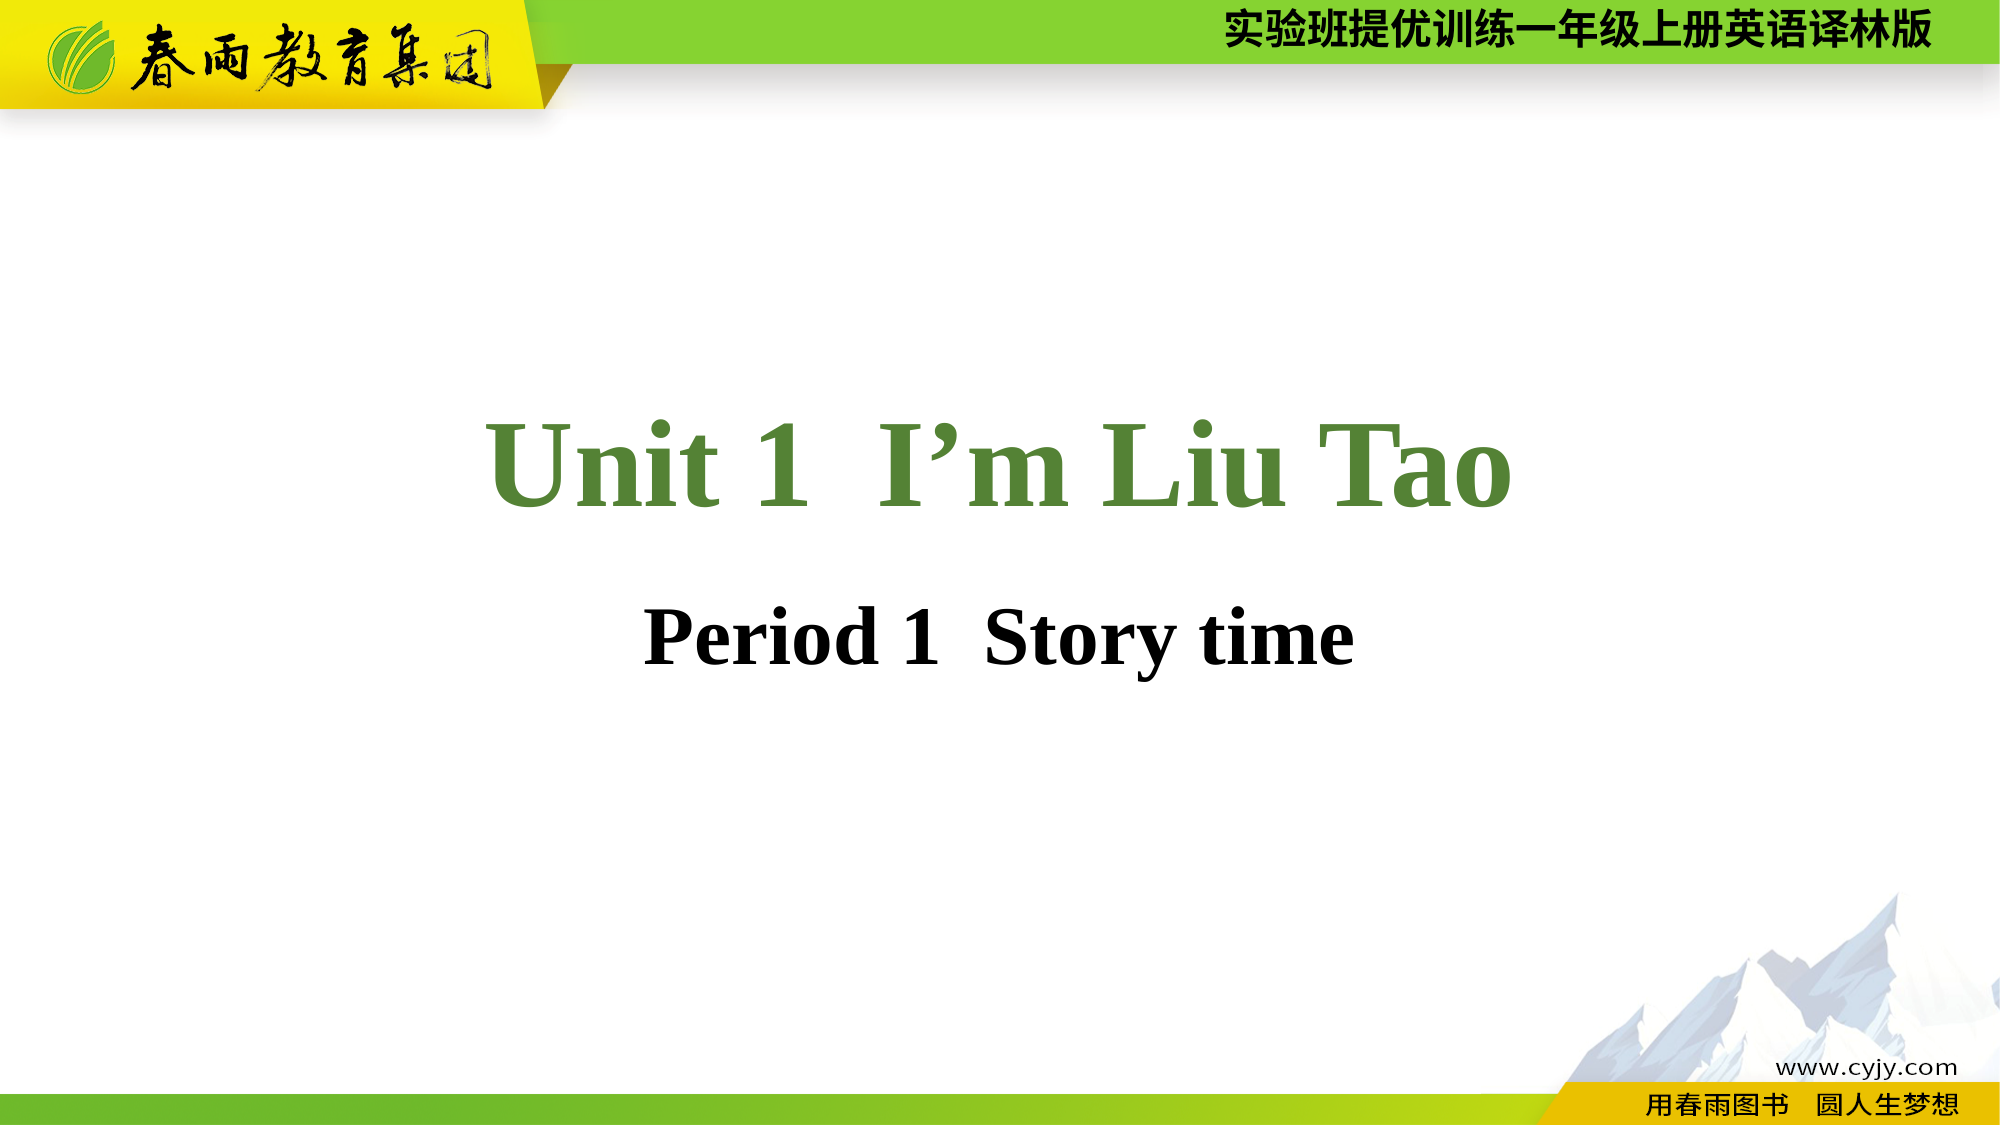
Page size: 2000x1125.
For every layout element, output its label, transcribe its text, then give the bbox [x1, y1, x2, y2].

text_box Unit 1 I’m Liu Tao Period 1 Story time [0, 298, 2000, 689]
picture [0, 689, 2000, 1125]
picture [0, 0, 2000, 298]
